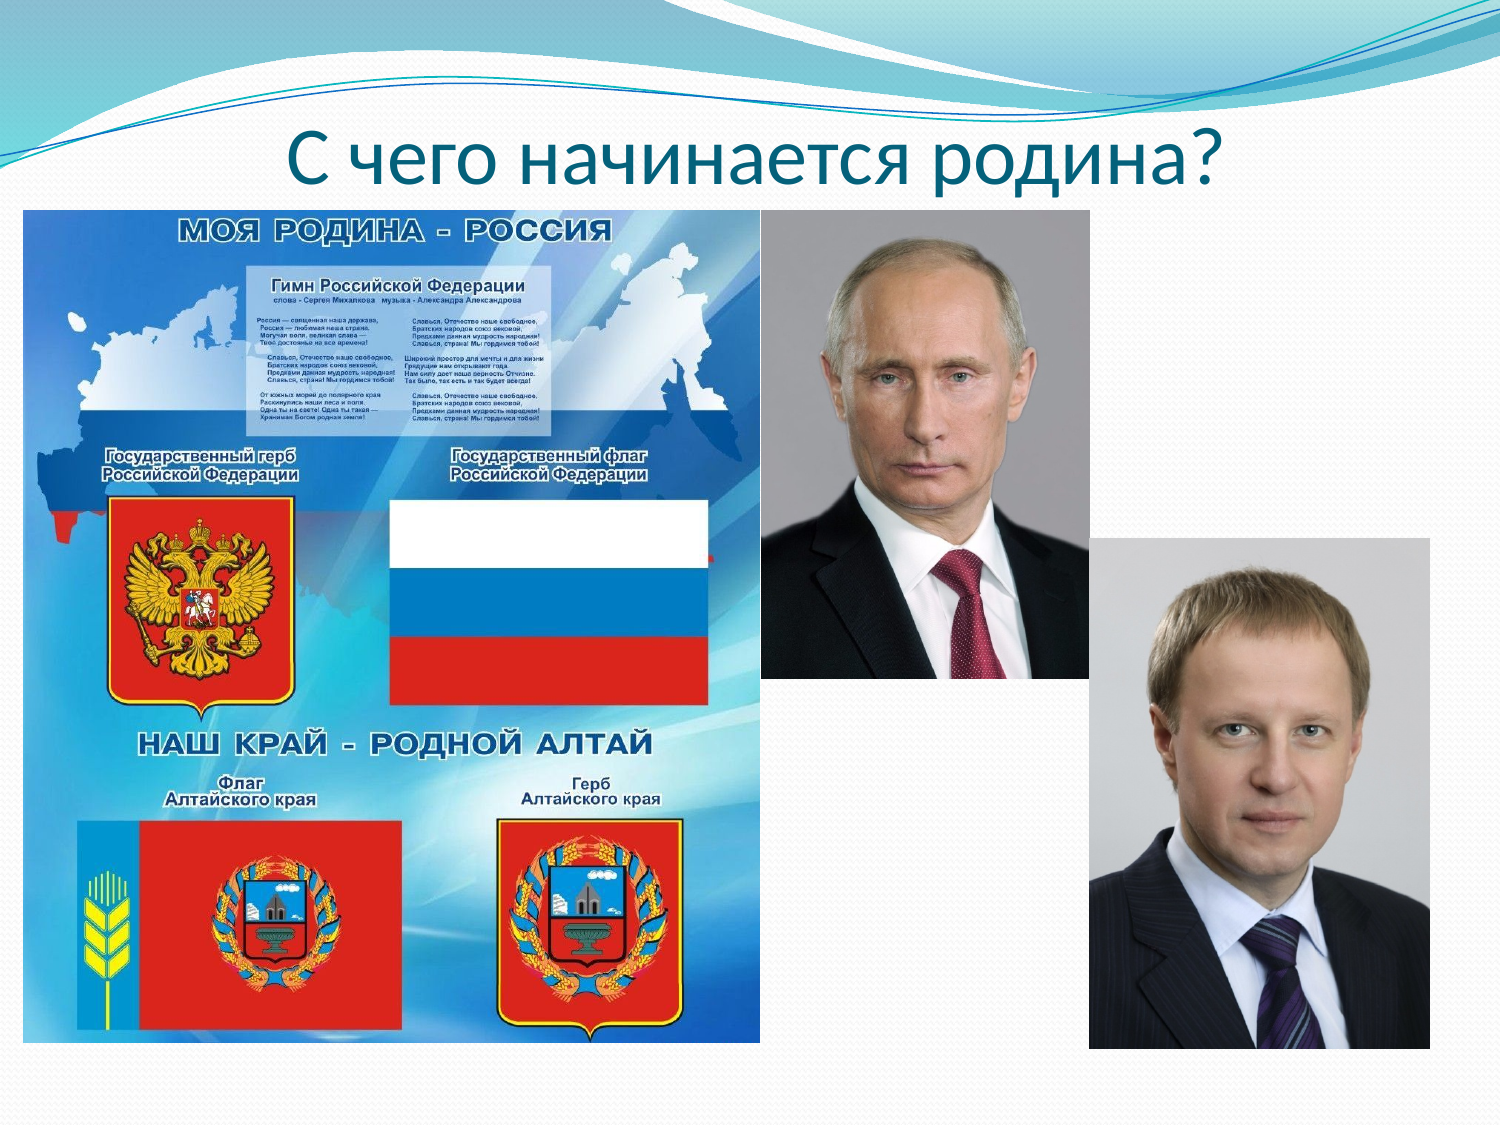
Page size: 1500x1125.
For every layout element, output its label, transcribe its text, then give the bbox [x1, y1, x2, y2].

picture [761, 210, 1430, 1049]
picture [23, 210, 760, 1044]
title С чего начинается родина? [82, 93, 1432, 201]
